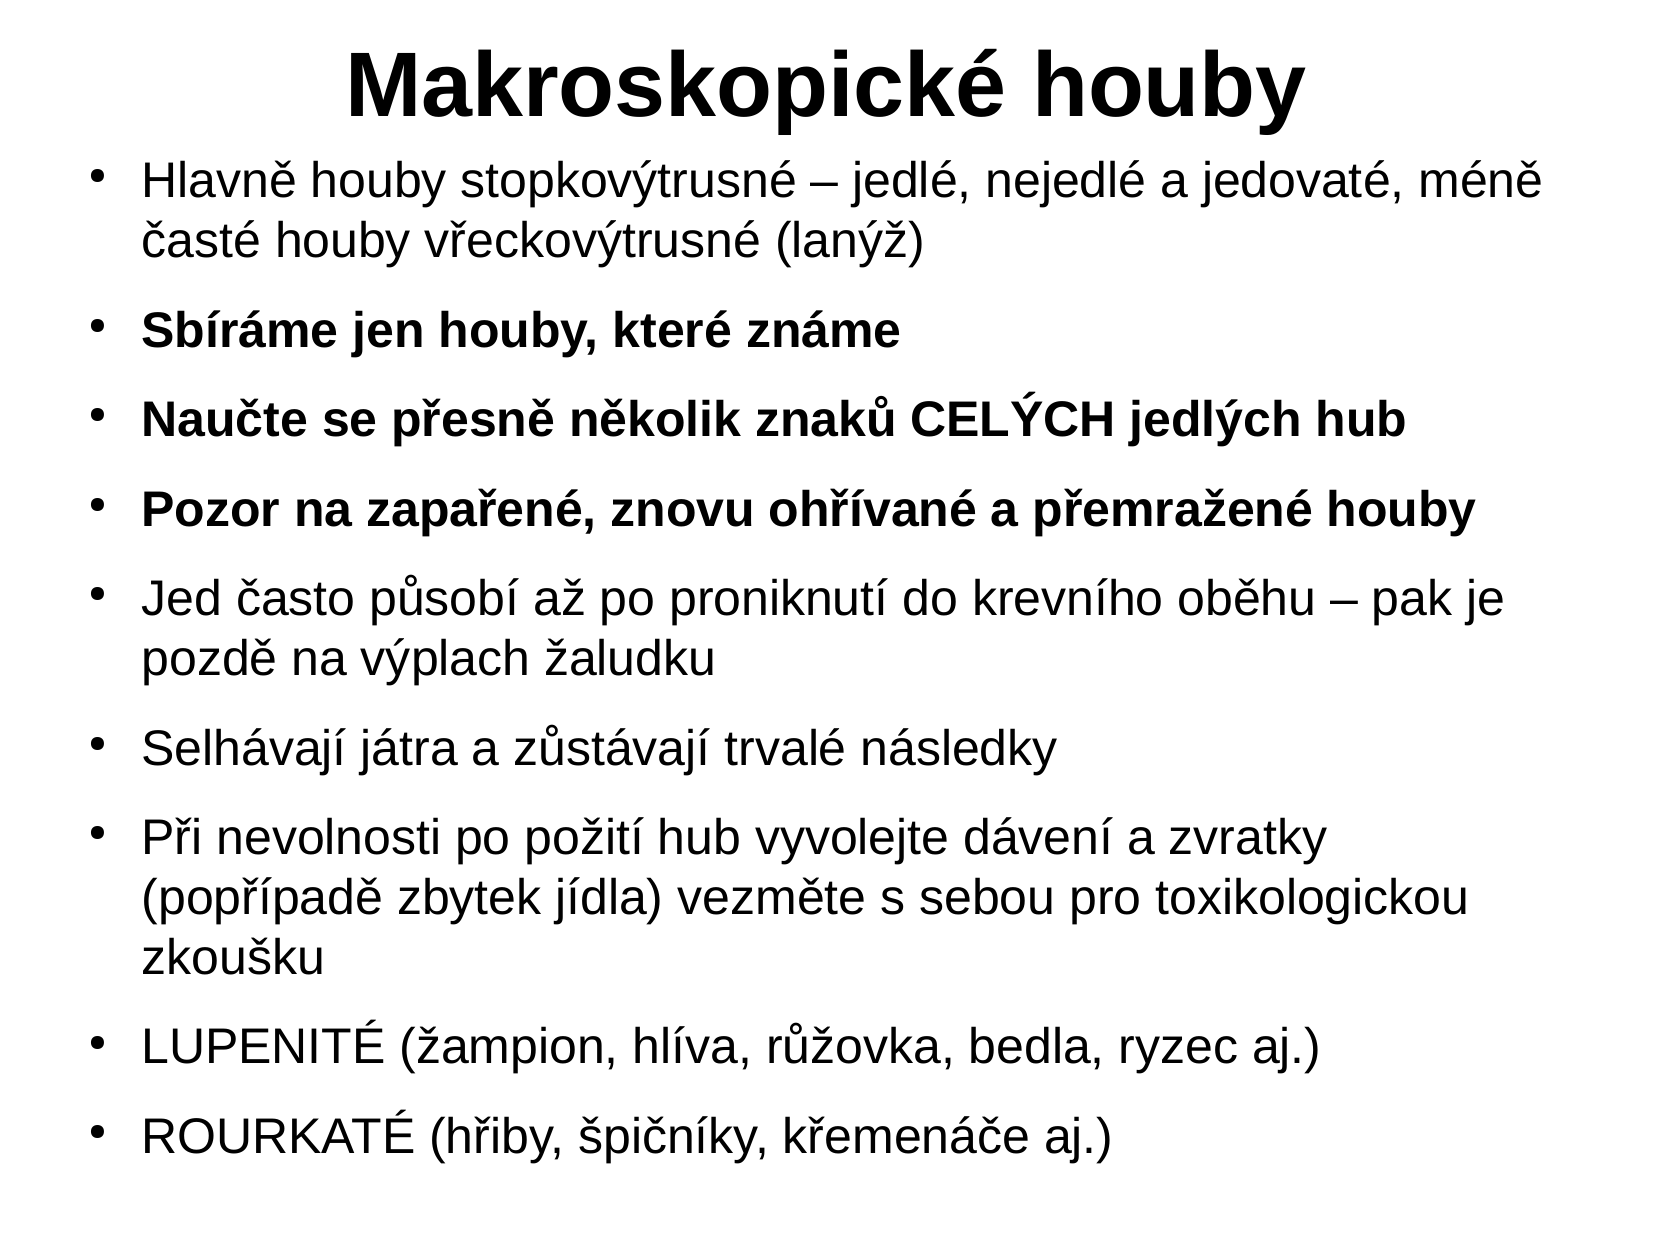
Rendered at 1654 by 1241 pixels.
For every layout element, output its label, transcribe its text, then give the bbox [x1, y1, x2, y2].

list Hlavně houby stopkovýtrusné – jedlé, nejedlé a jedovaté, méně časté houby vřeckovýtrusné (lanýž) Sbíráme jen houby, které známe Naučte se přesně několik znaků CELÝCH jedlých hub Pozor na zapařené, znovu ohřívané a přemražené houby Jed často působí až po proniknutí do krevního oběhu – pak je pozdě na výplach žaludku Selhávají játra a zůstávají trvalé následky Při nevolnosti po požití hub vyvolejte dávení a zvratky (popřípadě zbytek jídla) vezměte s sebou pro toxikologickou zkoušku LUPENITÉ (žampion, hlíva, růžovka, bedla, ryzec aj.) ROURKATÉ (hřiby, špičníky, křemenáče aj.) [70, 147, 1559, 1026]
title Makroskopické houby [82, 0, 1571, 160]
